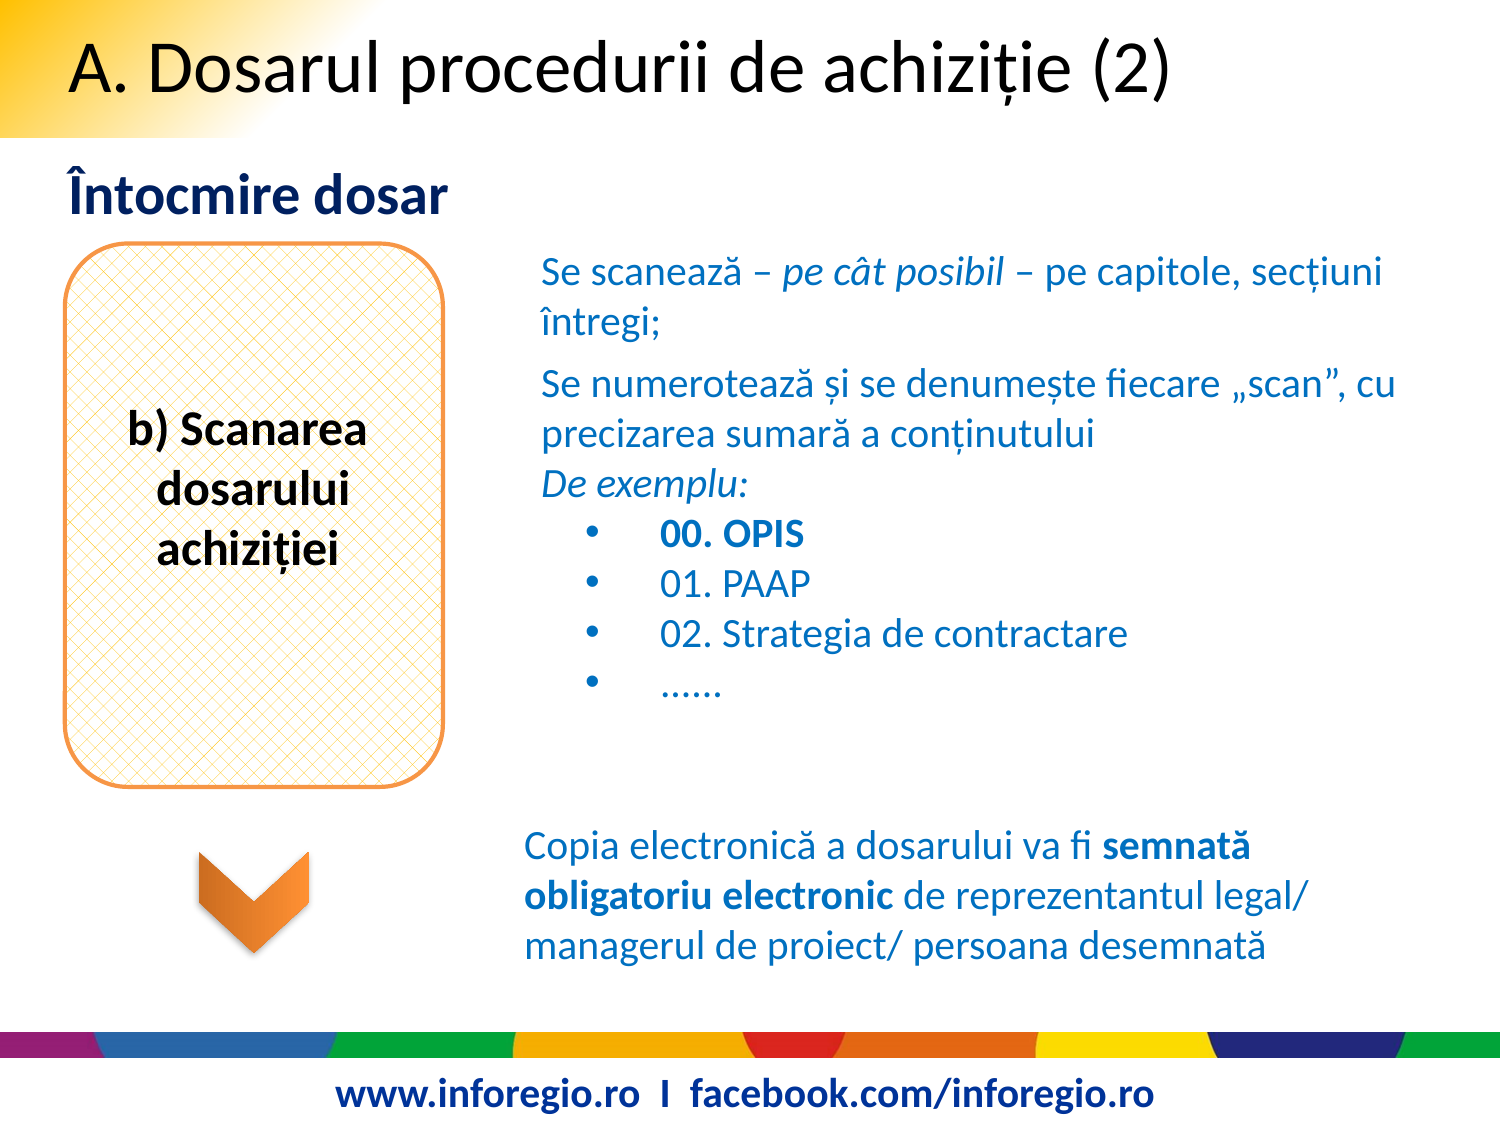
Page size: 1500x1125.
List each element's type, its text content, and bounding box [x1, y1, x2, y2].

picture [0, 1032, 1500, 1058]
text_box [198, 851, 310, 953]
text_box b) Scanarea dosarului achiziției [62, 241, 446, 790]
list Întocmire dosar [53, 149, 1451, 1012]
title A. Dosarul procedurii de achiziție (2) [53, 0, 1447, 126]
text_box Copia electronică a dosarului va fi semnată obligatoriu electronic de reprezentantul legal/ managerul de proiect/ persoana desemnată [499, 783, 1450, 1002]
text_box Se scanează – pe cât posibil – pe capitole, secțiuni întregi; Se numerotează și se denumește fiecare „scan”, cu precizarea sumară a conținutului De exemplu: 00. OPIS 01. PAAP 02. Strategia de contractare ...... [499, 171, 1450, 742]
